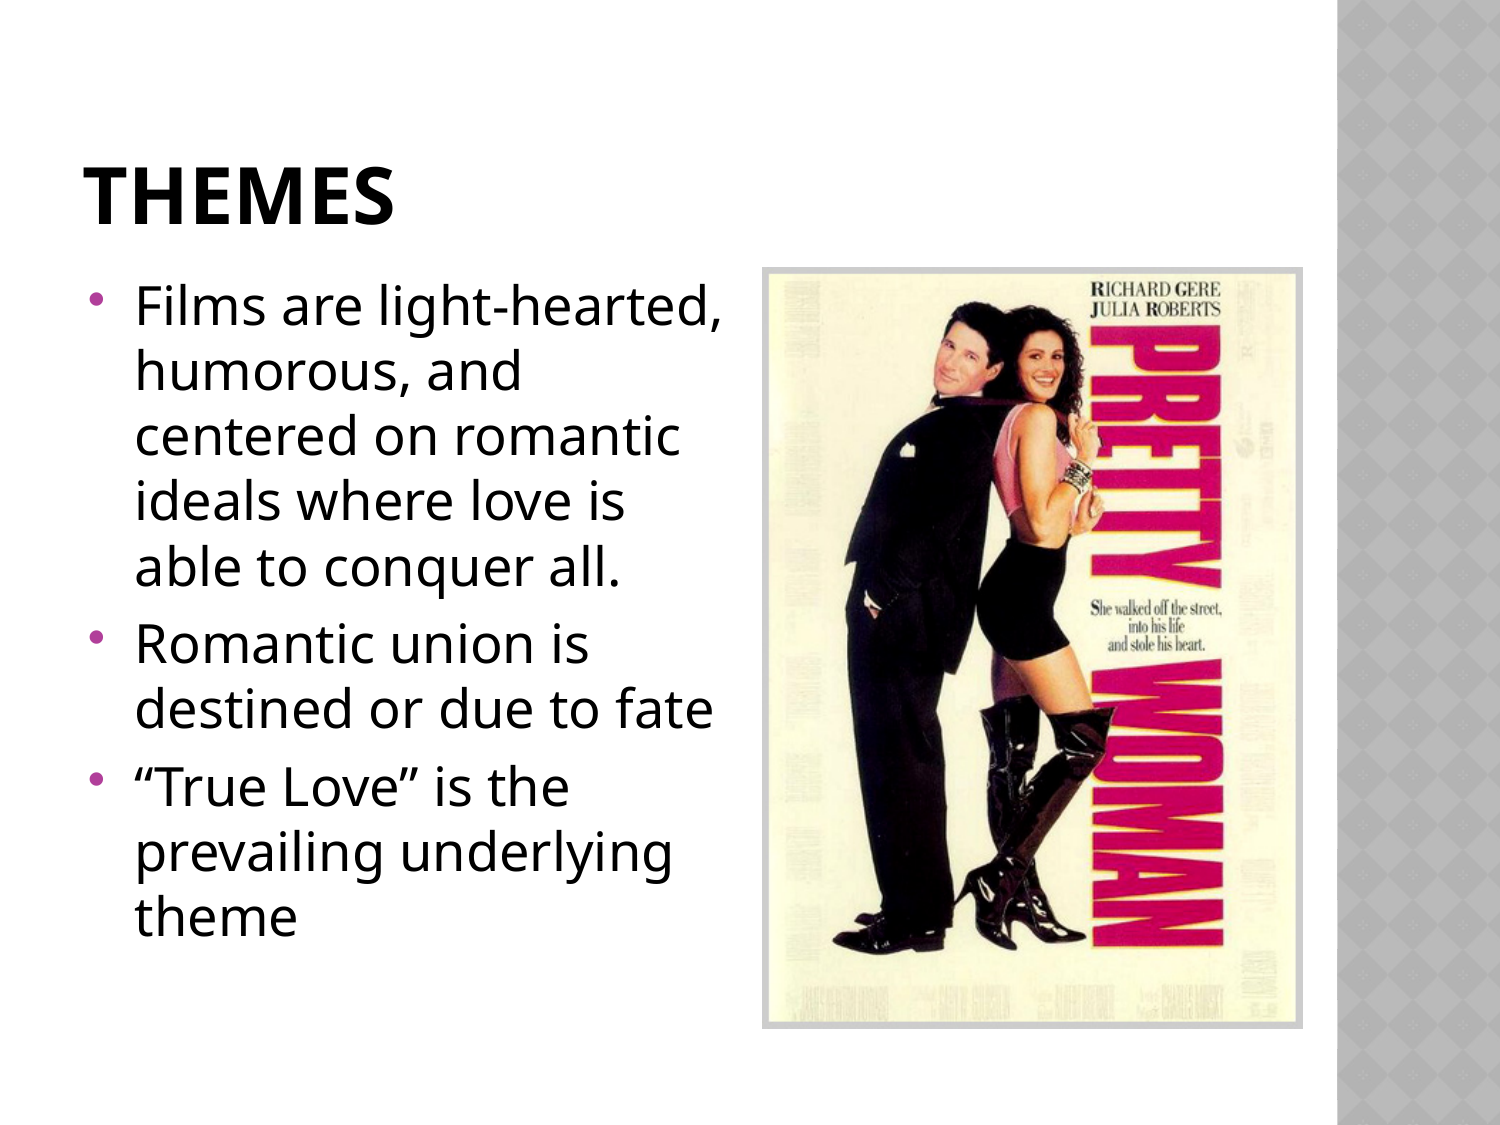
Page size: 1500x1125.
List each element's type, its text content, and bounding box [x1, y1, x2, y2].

picture [762, 266, 1303, 1029]
title Themes [75, 52, 1263, 240]
list Films are light-hearted, humorous, and centered on romantic ideals where love is able to conquer all. Romantic union is destined or due to fate “True Love” is the prevailing underlying theme [75, 264, 763, 1050]
